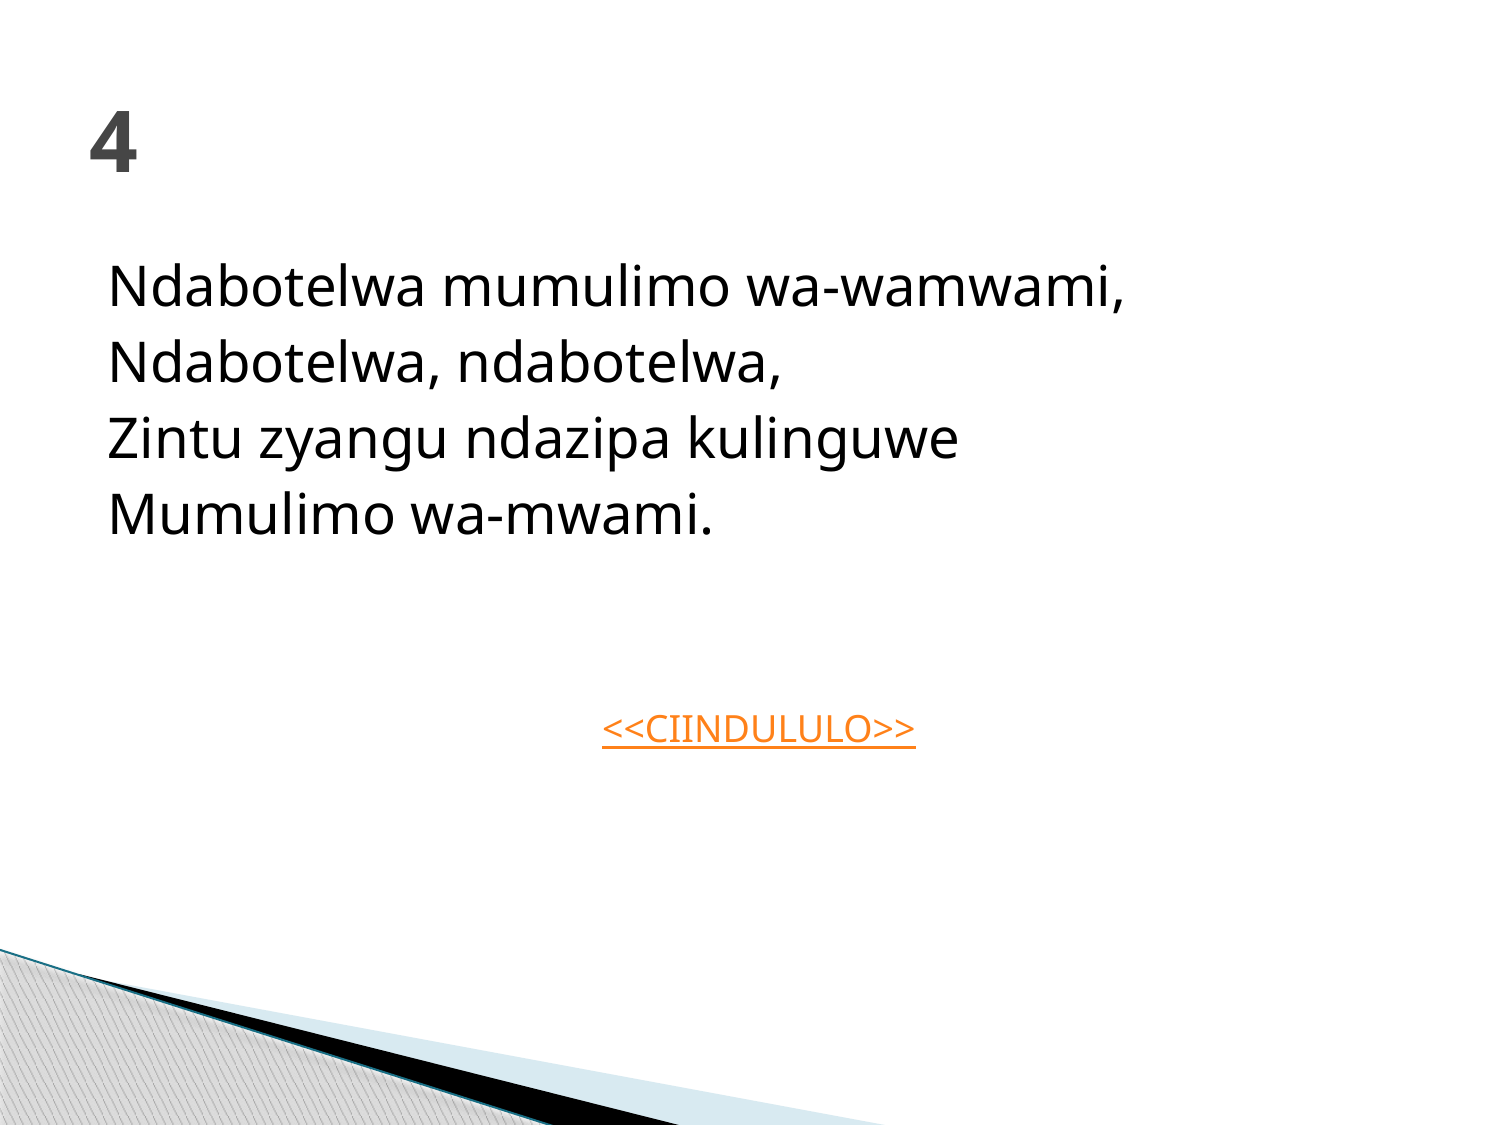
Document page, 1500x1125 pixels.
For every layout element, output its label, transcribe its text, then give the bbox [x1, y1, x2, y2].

list Ndabotelwa mumulimo wa-wamwami, Ndabotelwa, ndabotelwa, Zintu zyangu ndazipa kulinguwe Mumulimo wa-mwami. <<CIINDULULO>> [75, 243, 1425, 986]
title 4 [75, 45, 1425, 233]
